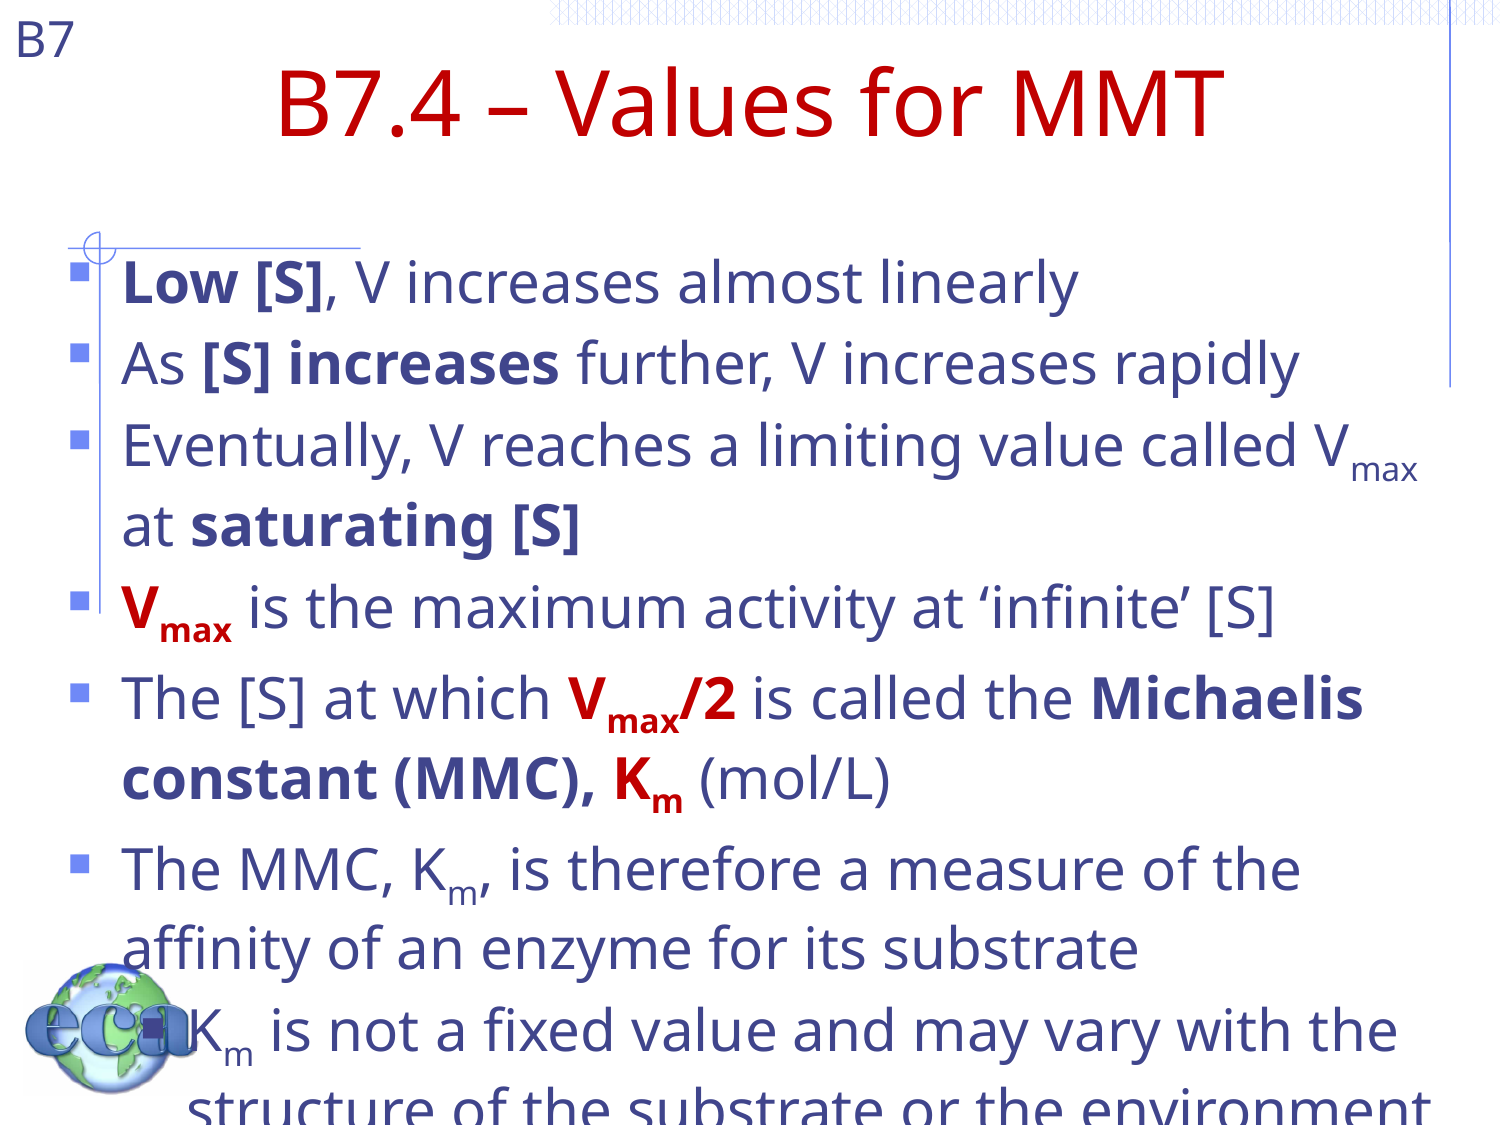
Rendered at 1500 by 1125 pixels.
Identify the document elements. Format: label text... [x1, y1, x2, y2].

picture [23, 960, 200, 1096]
list Low [S], V increases almost linearly As [S] increases further, V increases rapidly Eventually, V reaches a limiting value called Vmax at saturating [S] Vmax is the maximum activity at ‘infinite’ [S] The [S] at which Vmax/2 is called the Michaelis constant (MMC), Km (mol/L) The MMC, Km, is therefore a measure of the affinity of an enzyme for its substrate Km is not a fixed value and may vary with the structure of the substrate or the environment [49, 237, 1463, 976]
title B7.4 – Values for MMT [37, 24, 1463, 163]
